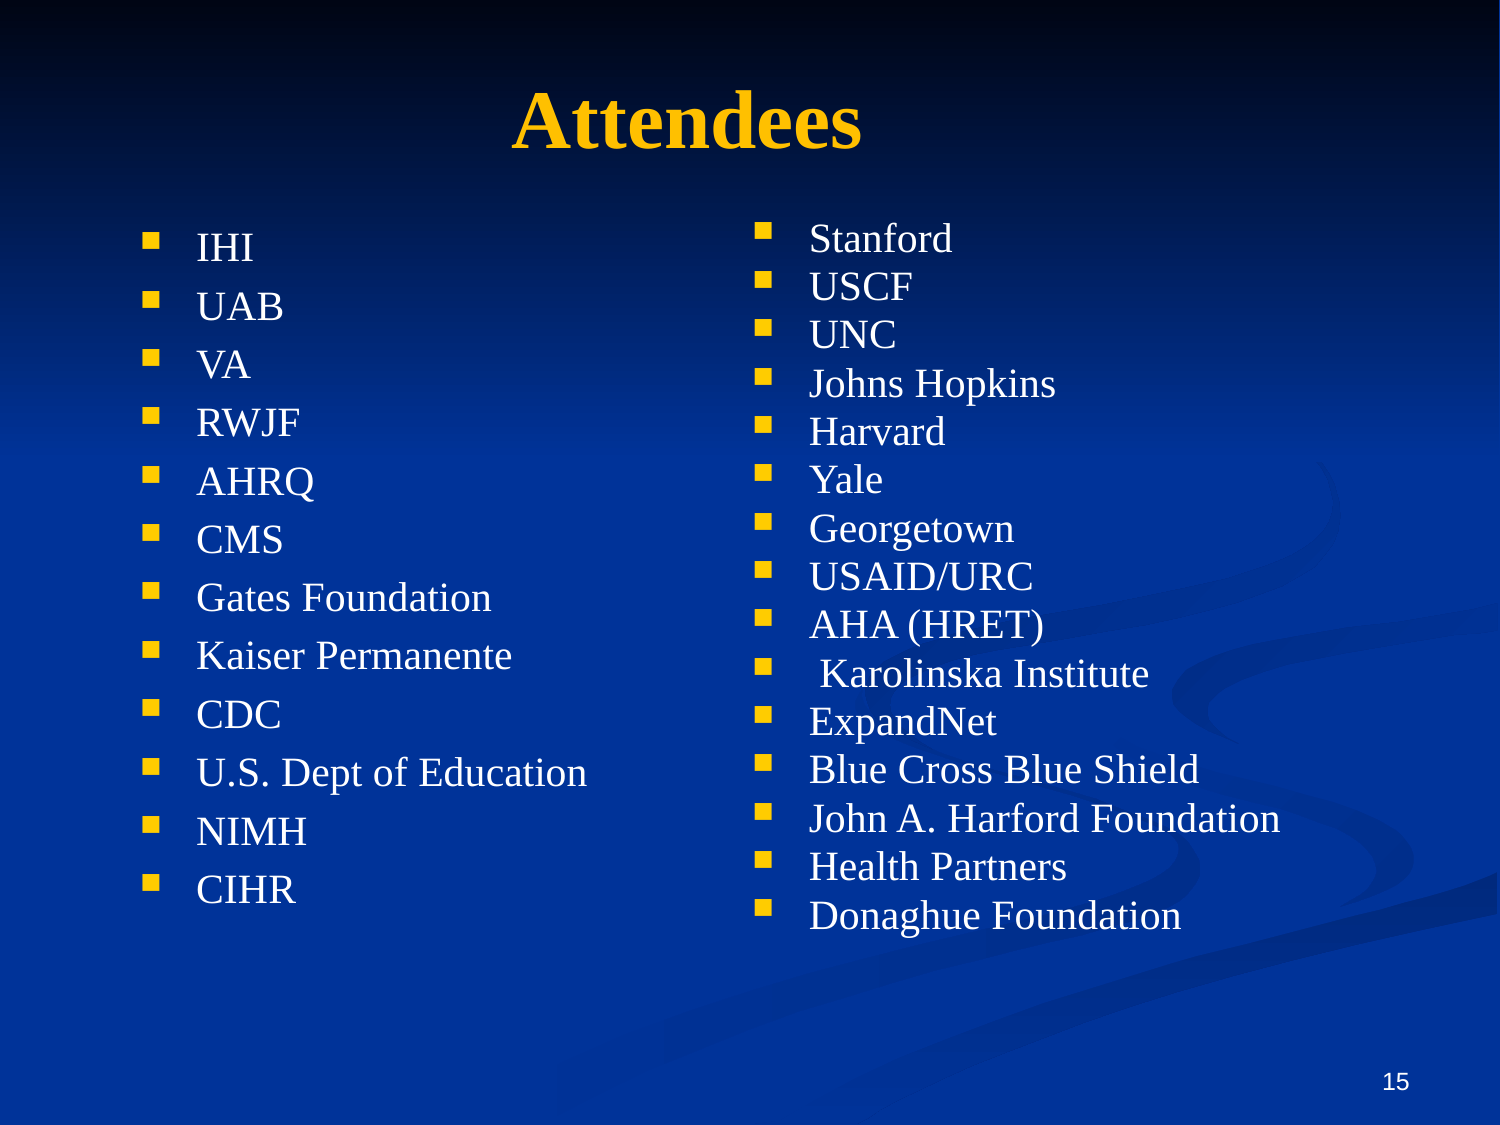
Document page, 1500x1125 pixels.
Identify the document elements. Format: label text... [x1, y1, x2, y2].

list Stanford USCF UNC Johns Hopkins Harvard Yale Georgetown USAID/URC AHA (HRET) Karolinska Institute ExpandNet Blue Cross Blue Shield John A. Harford Foundation Health Partners Donaghue Foundation [737, 212, 1388, 1038]
title Attendees [49, 49, 1326, 181]
list IHI UAB VA RWJF AHRQ CMS Gates Foundation Kaiser Permanente CDC U.S. Dept of Education NIMH CIHR [124, 212, 738, 1076]
slide_number 15 [1074, 1024, 1426, 1104]
